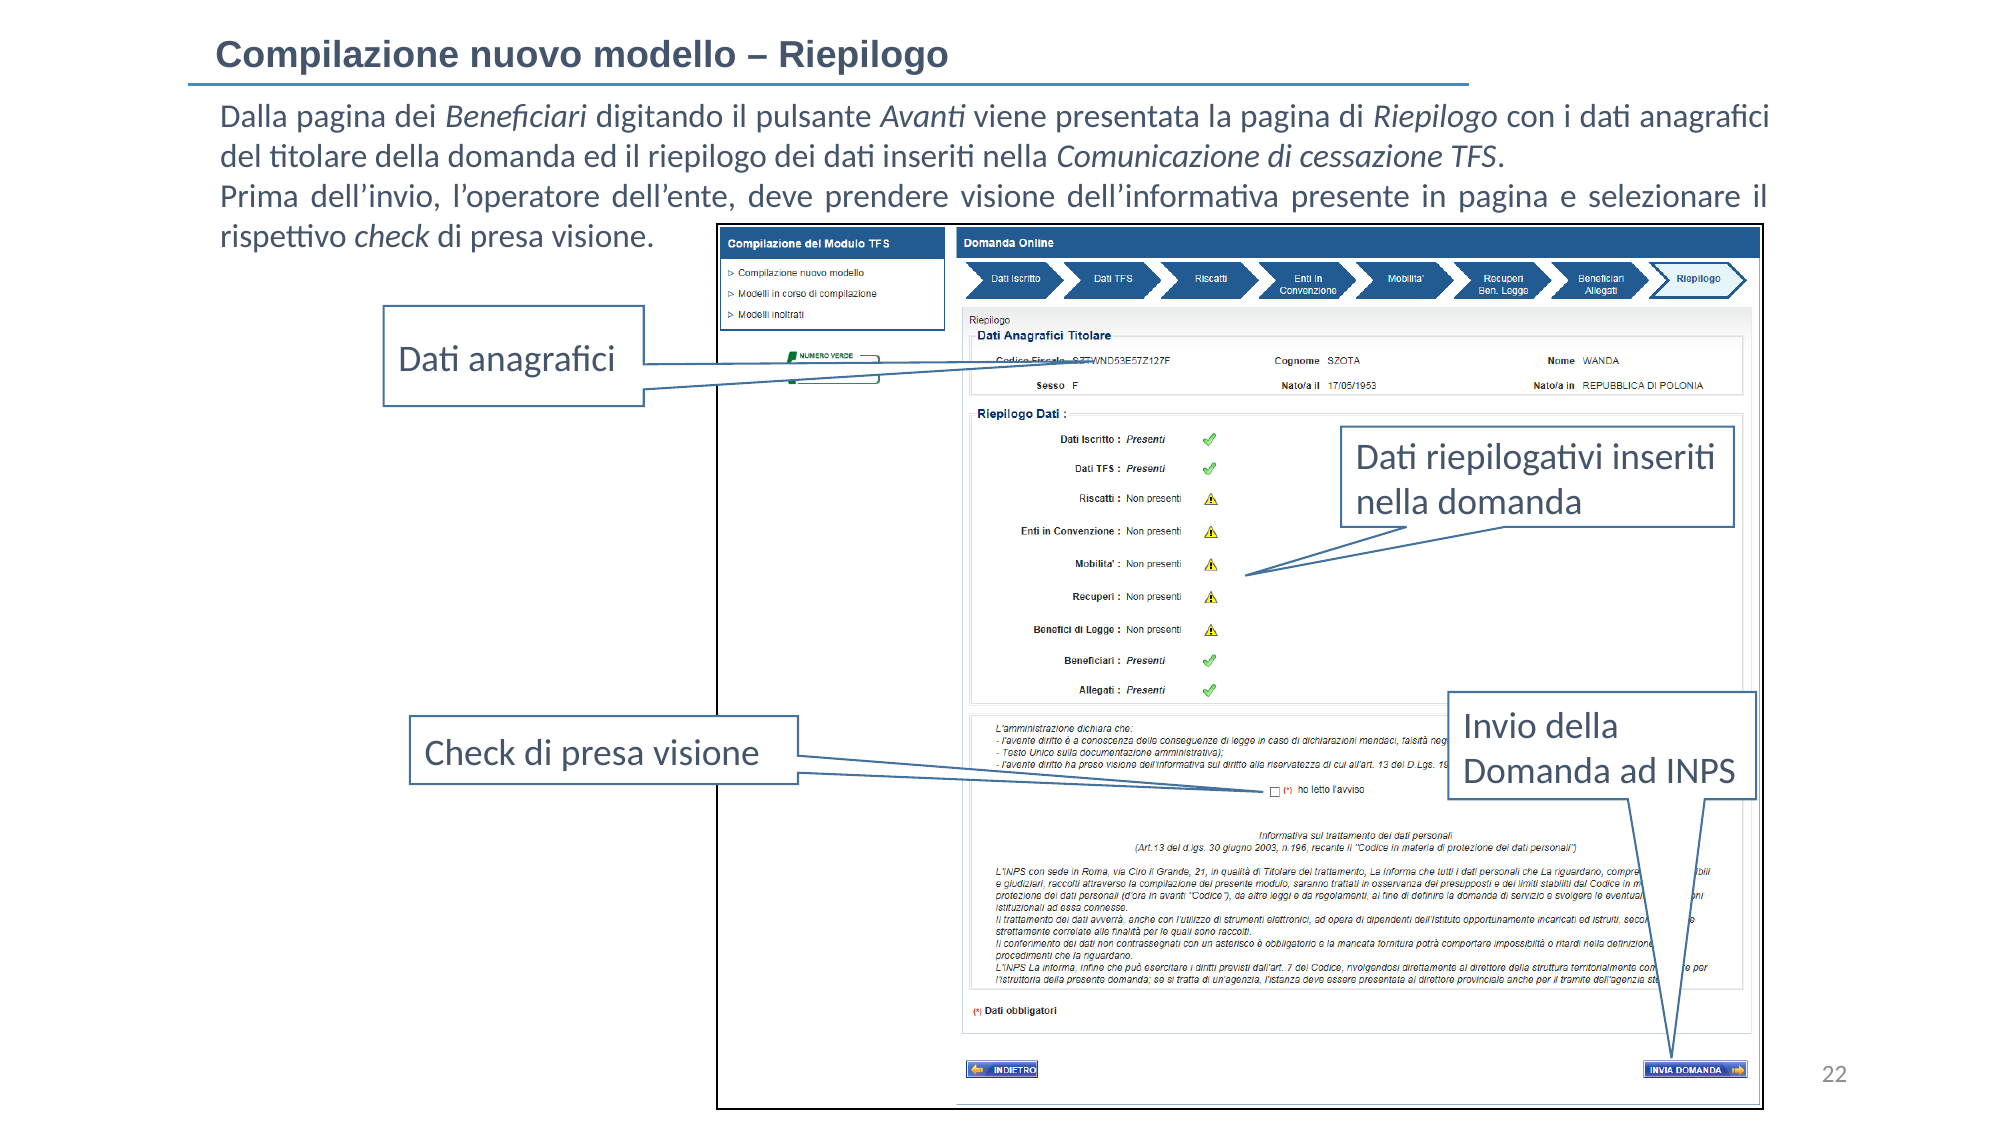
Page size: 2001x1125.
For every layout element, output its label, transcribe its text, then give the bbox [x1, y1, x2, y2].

text_box Compilazione nuovo modello – Riepilogo [200, 22, 966, 83]
text_box Check di presa visione [408, 715, 717, 786]
text_box Dalla pagina dei Beneficiari digitando il pulsante Avanti viene presentata la pagina di Riepilogo con i dati anagrafici del titolare della domanda ed il riepilogo dei dati inseriti nella Comunicazione di cessazione TFS. Prima dell’invio, l’operatore dell’ente, deve prendere visione dell’informativa presente in pagina e selezionare il rispettivo check di presa visione. [205, 87, 1786, 262]
slide_number 22 [1763, 1042, 1863, 1103]
text_box Dati anagrafici [382, 304, 717, 408]
picture [717, 224, 1763, 1109]
